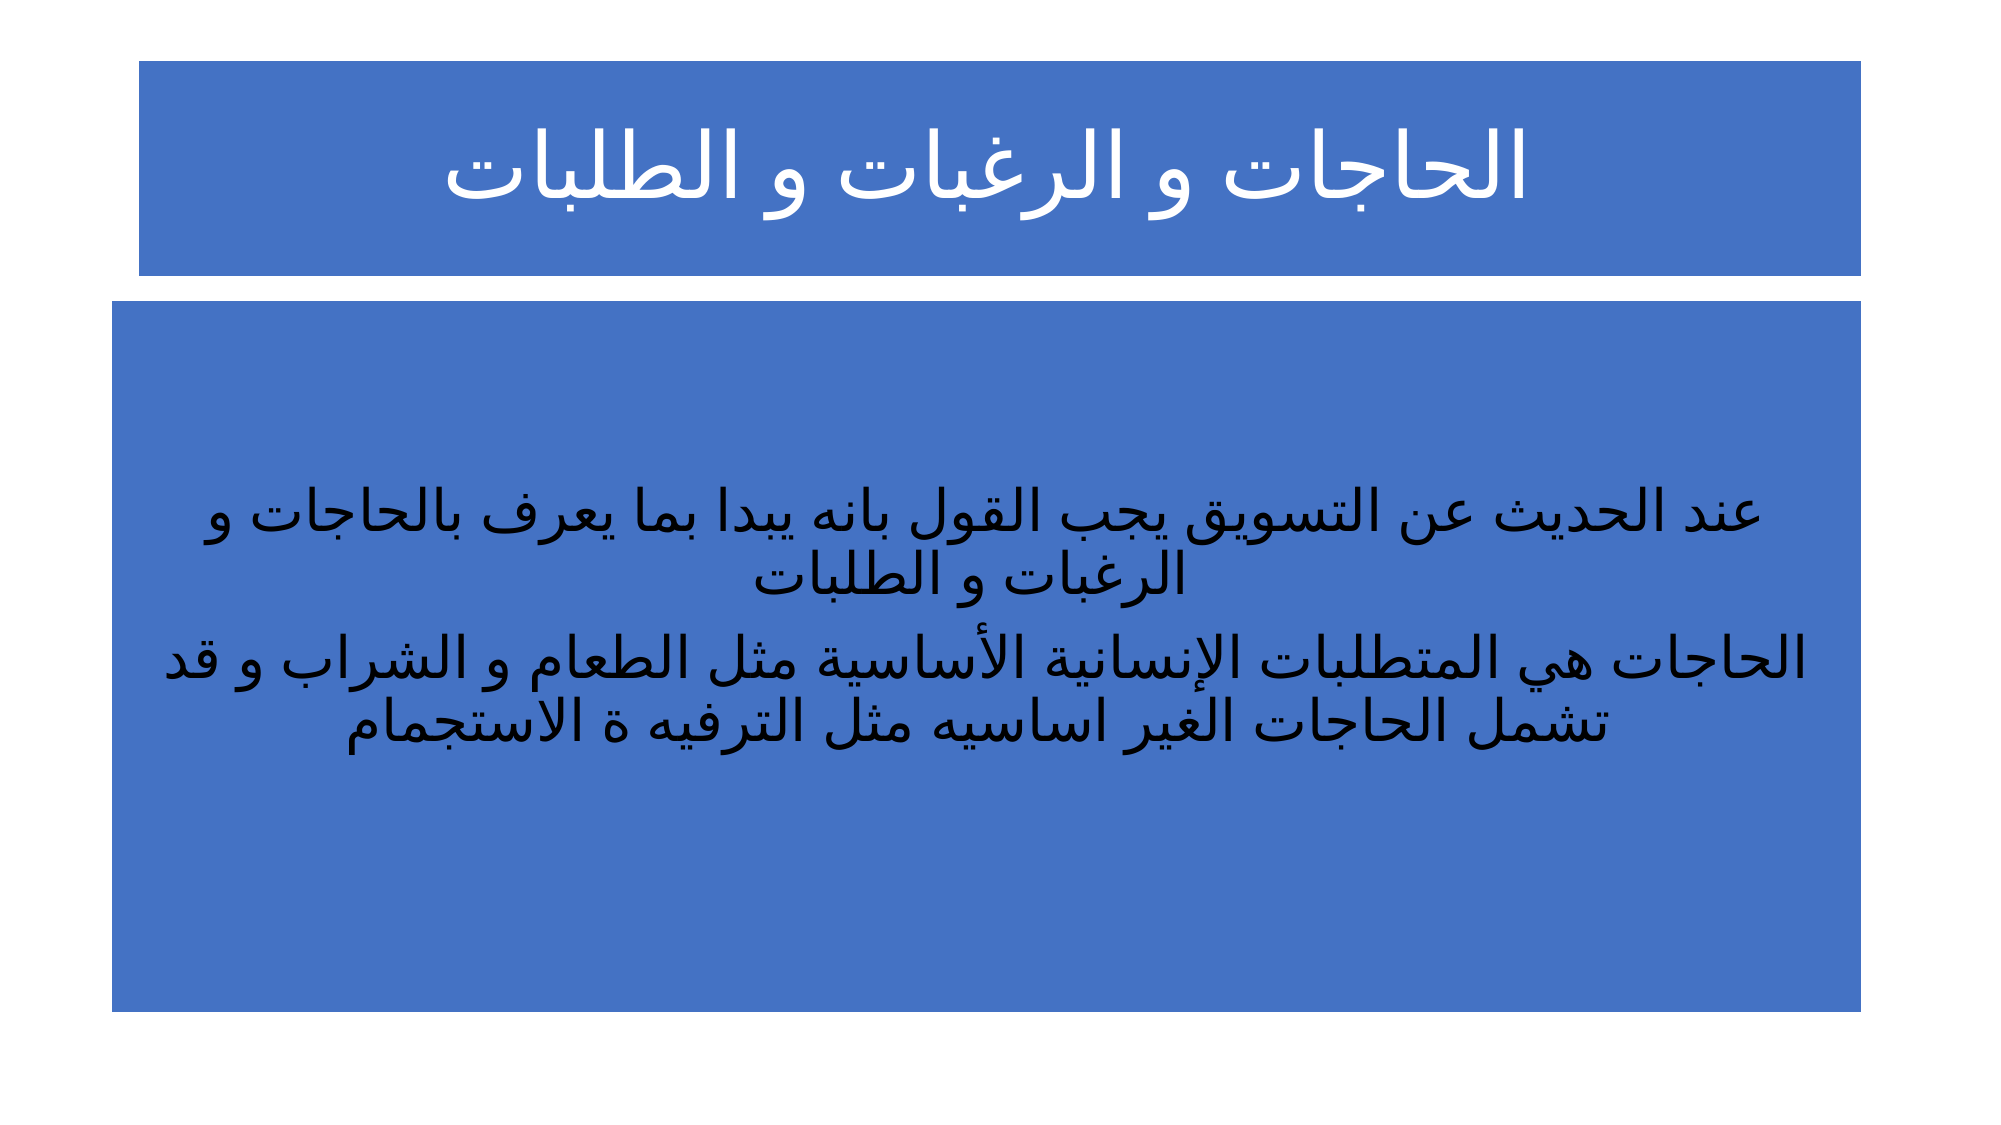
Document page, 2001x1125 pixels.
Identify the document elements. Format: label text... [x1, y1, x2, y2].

title الحاجات و الرغبات و الطلبات [136, 58, 1864, 279]
list عند الحديث عن التسويق يجب القول بانه يبدا بما يعرف بالحاجات و الرغبات و الطلبات الحاجات هي المتطلبات الإنسانية الأساسية مثل الطعام و الشراب و قد تشمل الحاجات الغير اساسيه مثل الترفيه ة الاستجمام [109, 298, 1864, 1015]
